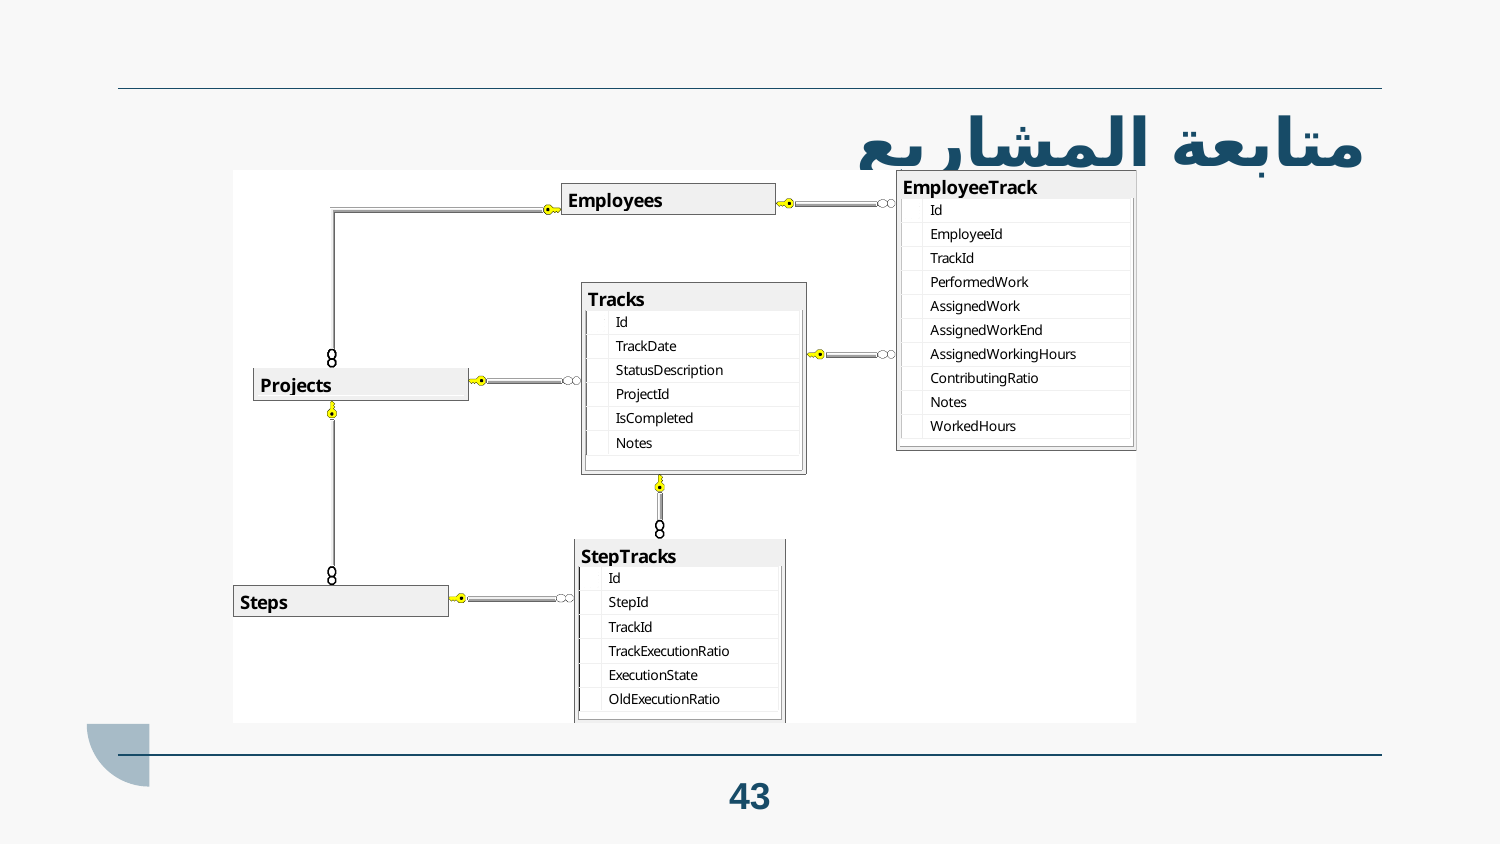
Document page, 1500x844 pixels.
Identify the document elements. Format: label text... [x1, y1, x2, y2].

title متابعة المشاريع [118, 85, 1382, 170]
picture [232, 169, 1137, 724]
text_box 43 [698, 758, 801, 831]
